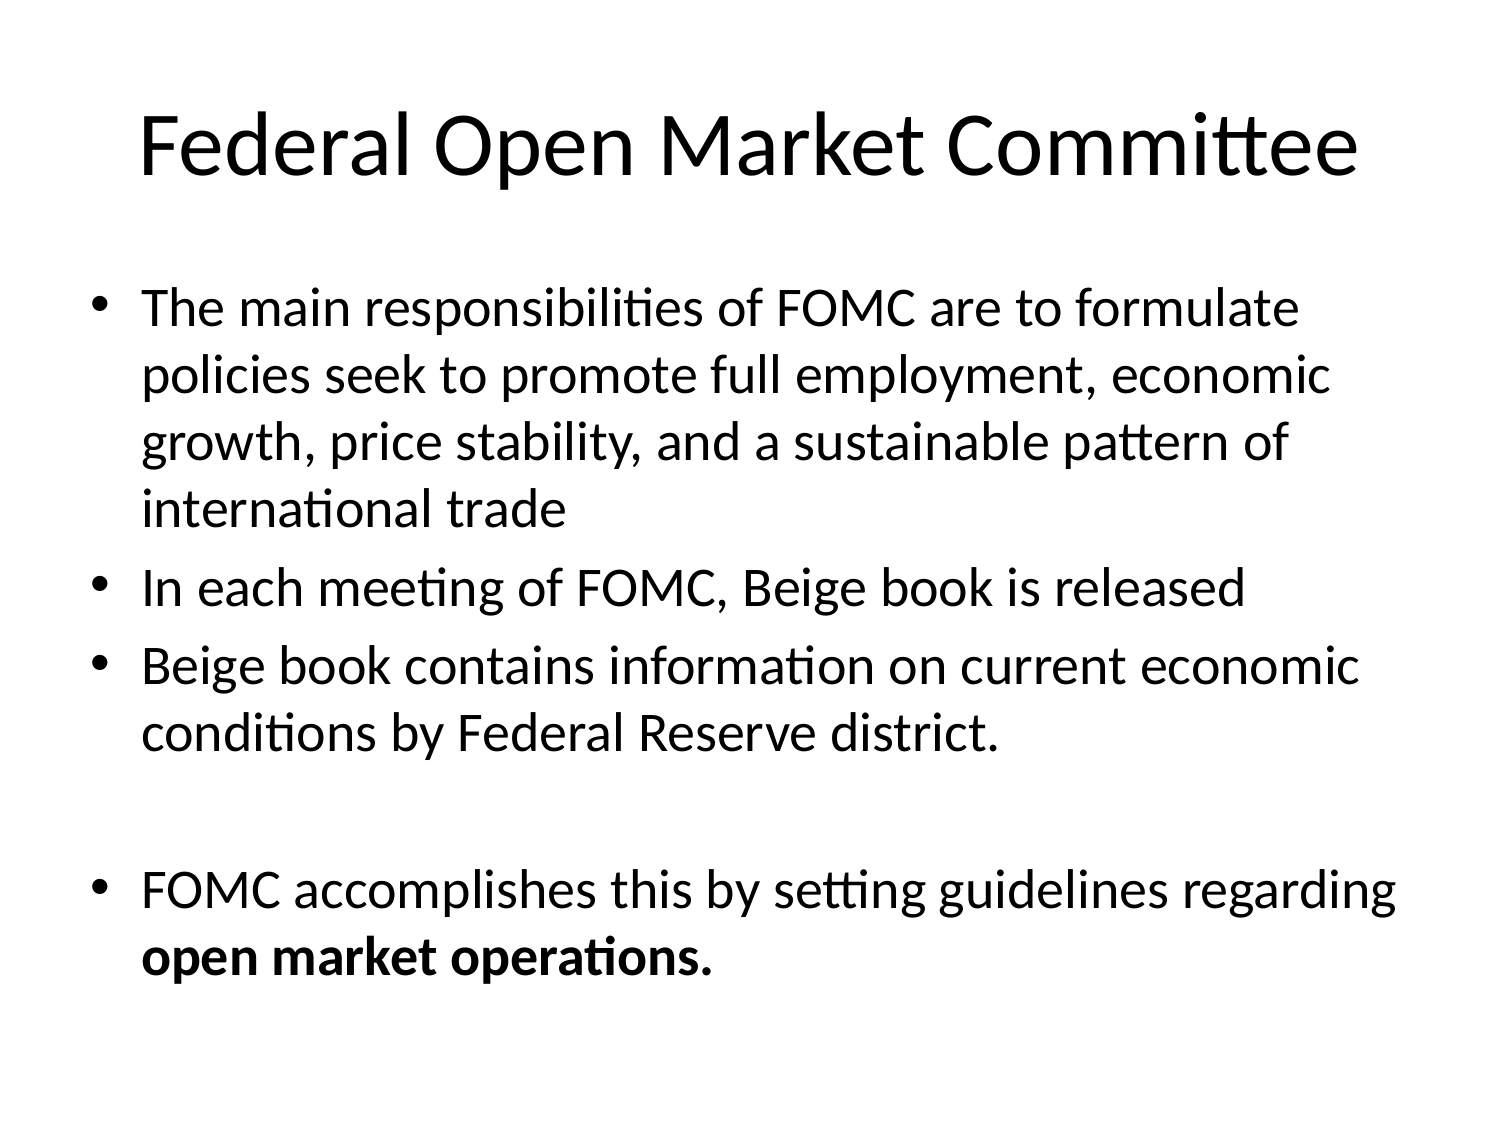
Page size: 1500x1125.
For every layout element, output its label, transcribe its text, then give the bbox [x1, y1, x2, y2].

list The main responsibilities of FOMC are to formulate policies seek to promote full employment, economic growth, price stability, and a sustainable pattern of international trade In each meeting of FOMC, Beige book is released Beige book contains information on current economic conditions by Federal Reserve district. FOMC accomplishes this by setting guidelines regarding open market operations. [75, 262, 1425, 1005]
title Federal Open Market Committee [75, 45, 1425, 233]
